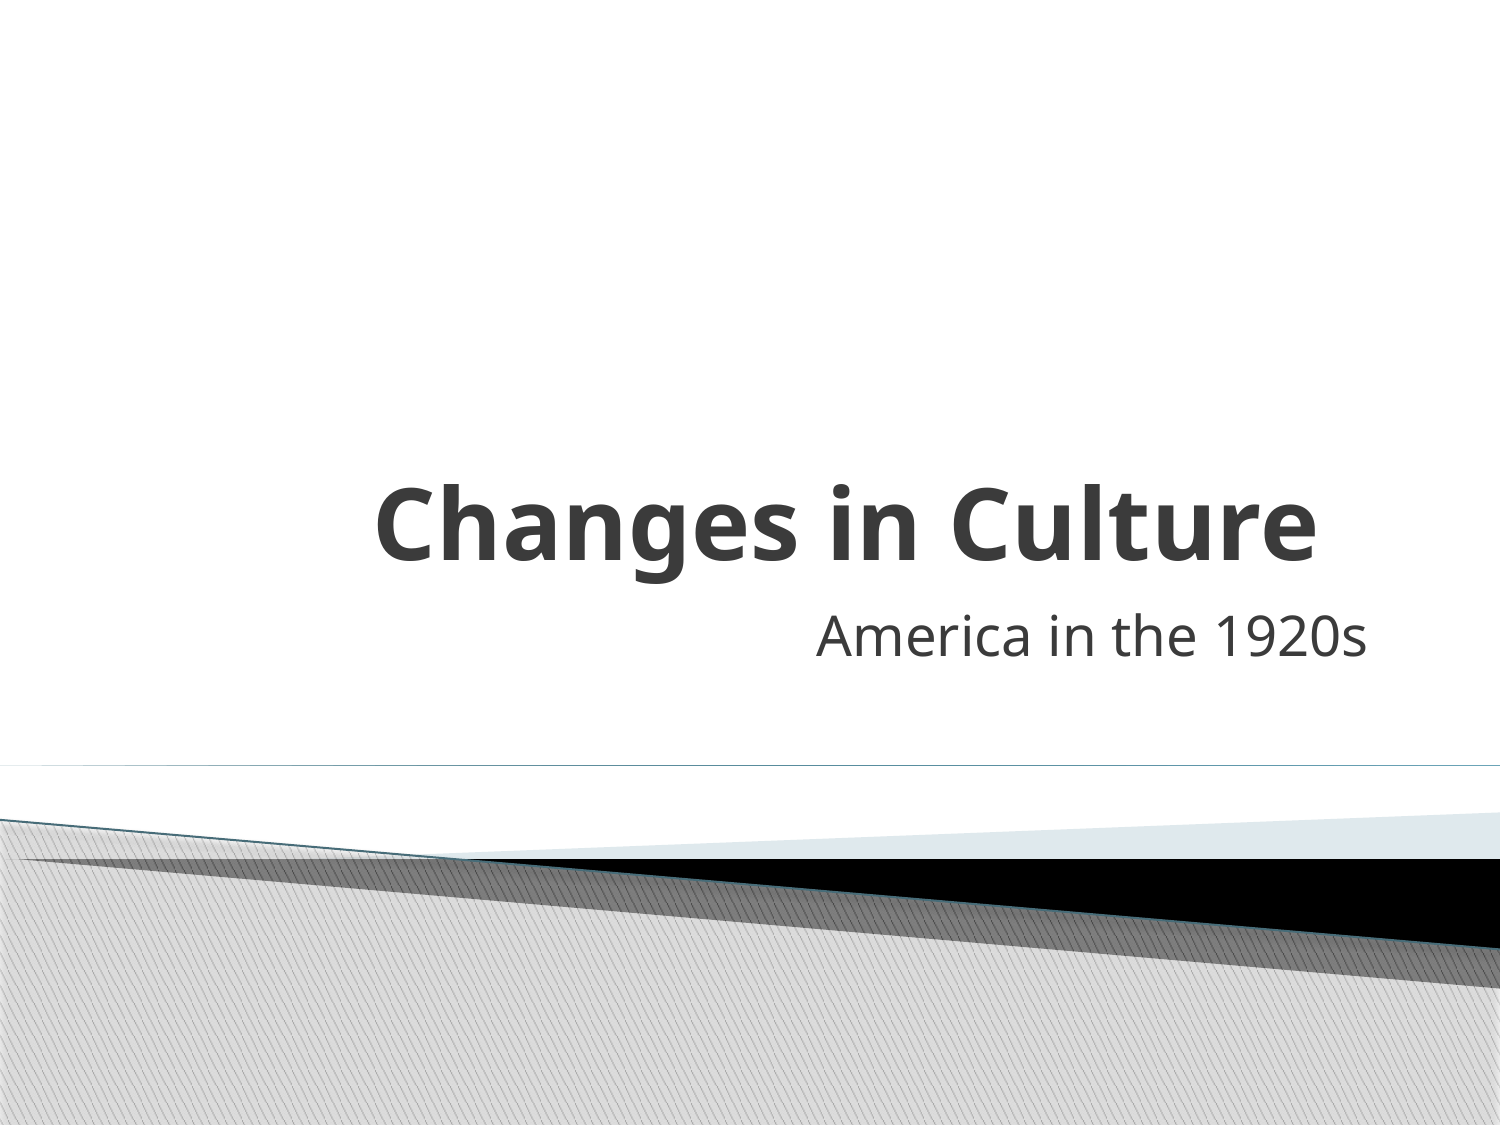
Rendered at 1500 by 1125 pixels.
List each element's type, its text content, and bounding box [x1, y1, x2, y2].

picture [5, 859, 1500, 989]
title Changes in Culture [112, 287, 1388, 588]
subtitle America in the 1920s [112, 592, 1388, 790]
